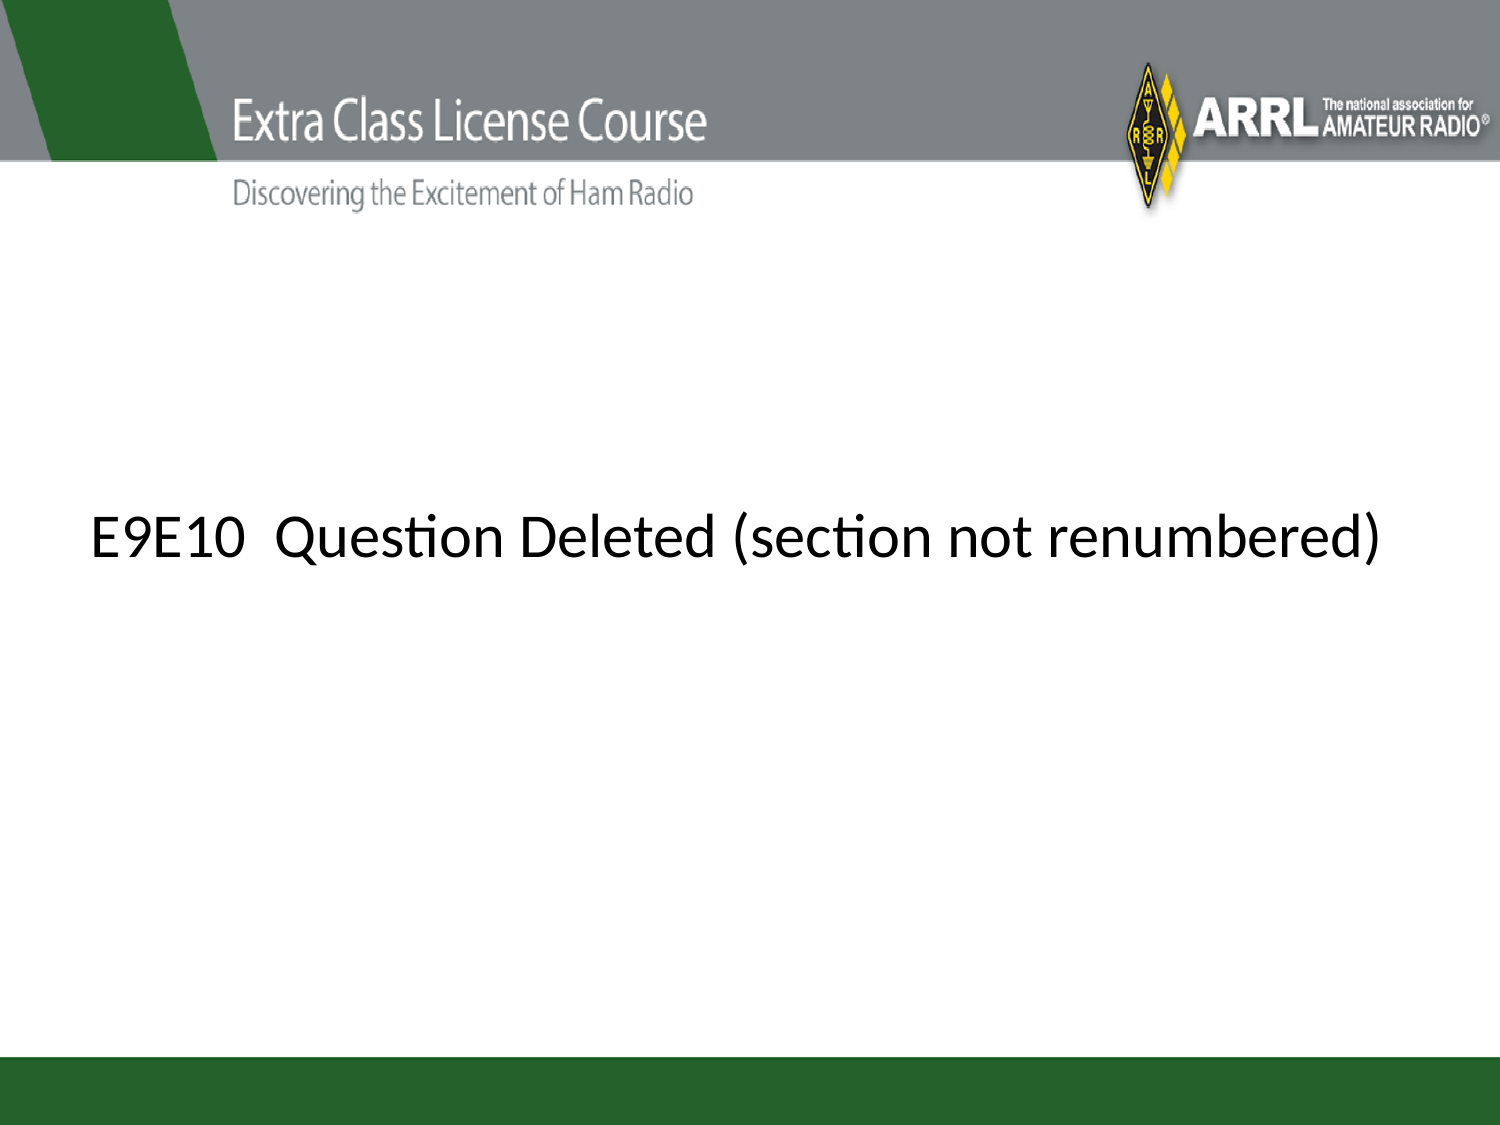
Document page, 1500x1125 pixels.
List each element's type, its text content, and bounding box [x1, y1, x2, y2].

title E9E10 Question Deleted (section not renumbered) [62, 487, 1413, 668]
picture [0, 0, 1500, 1125]
